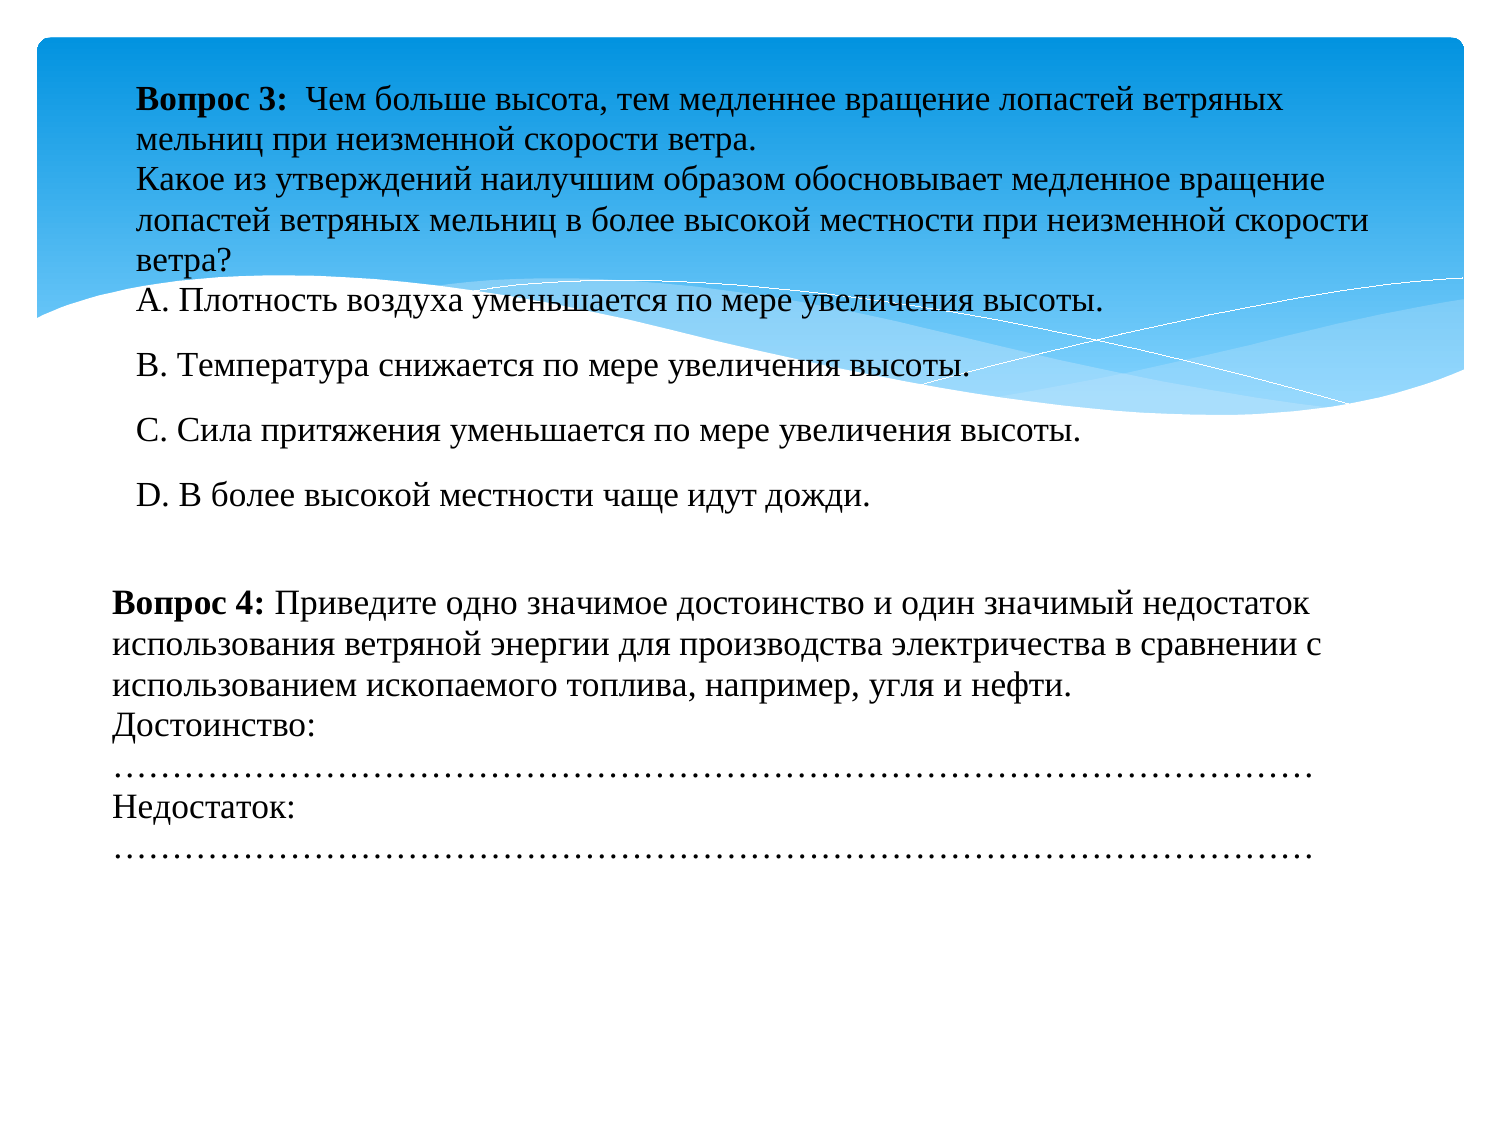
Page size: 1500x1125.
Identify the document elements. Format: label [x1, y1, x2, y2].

list [135, 77, 1414, 516]
picture [111, 581, 1400, 868]
